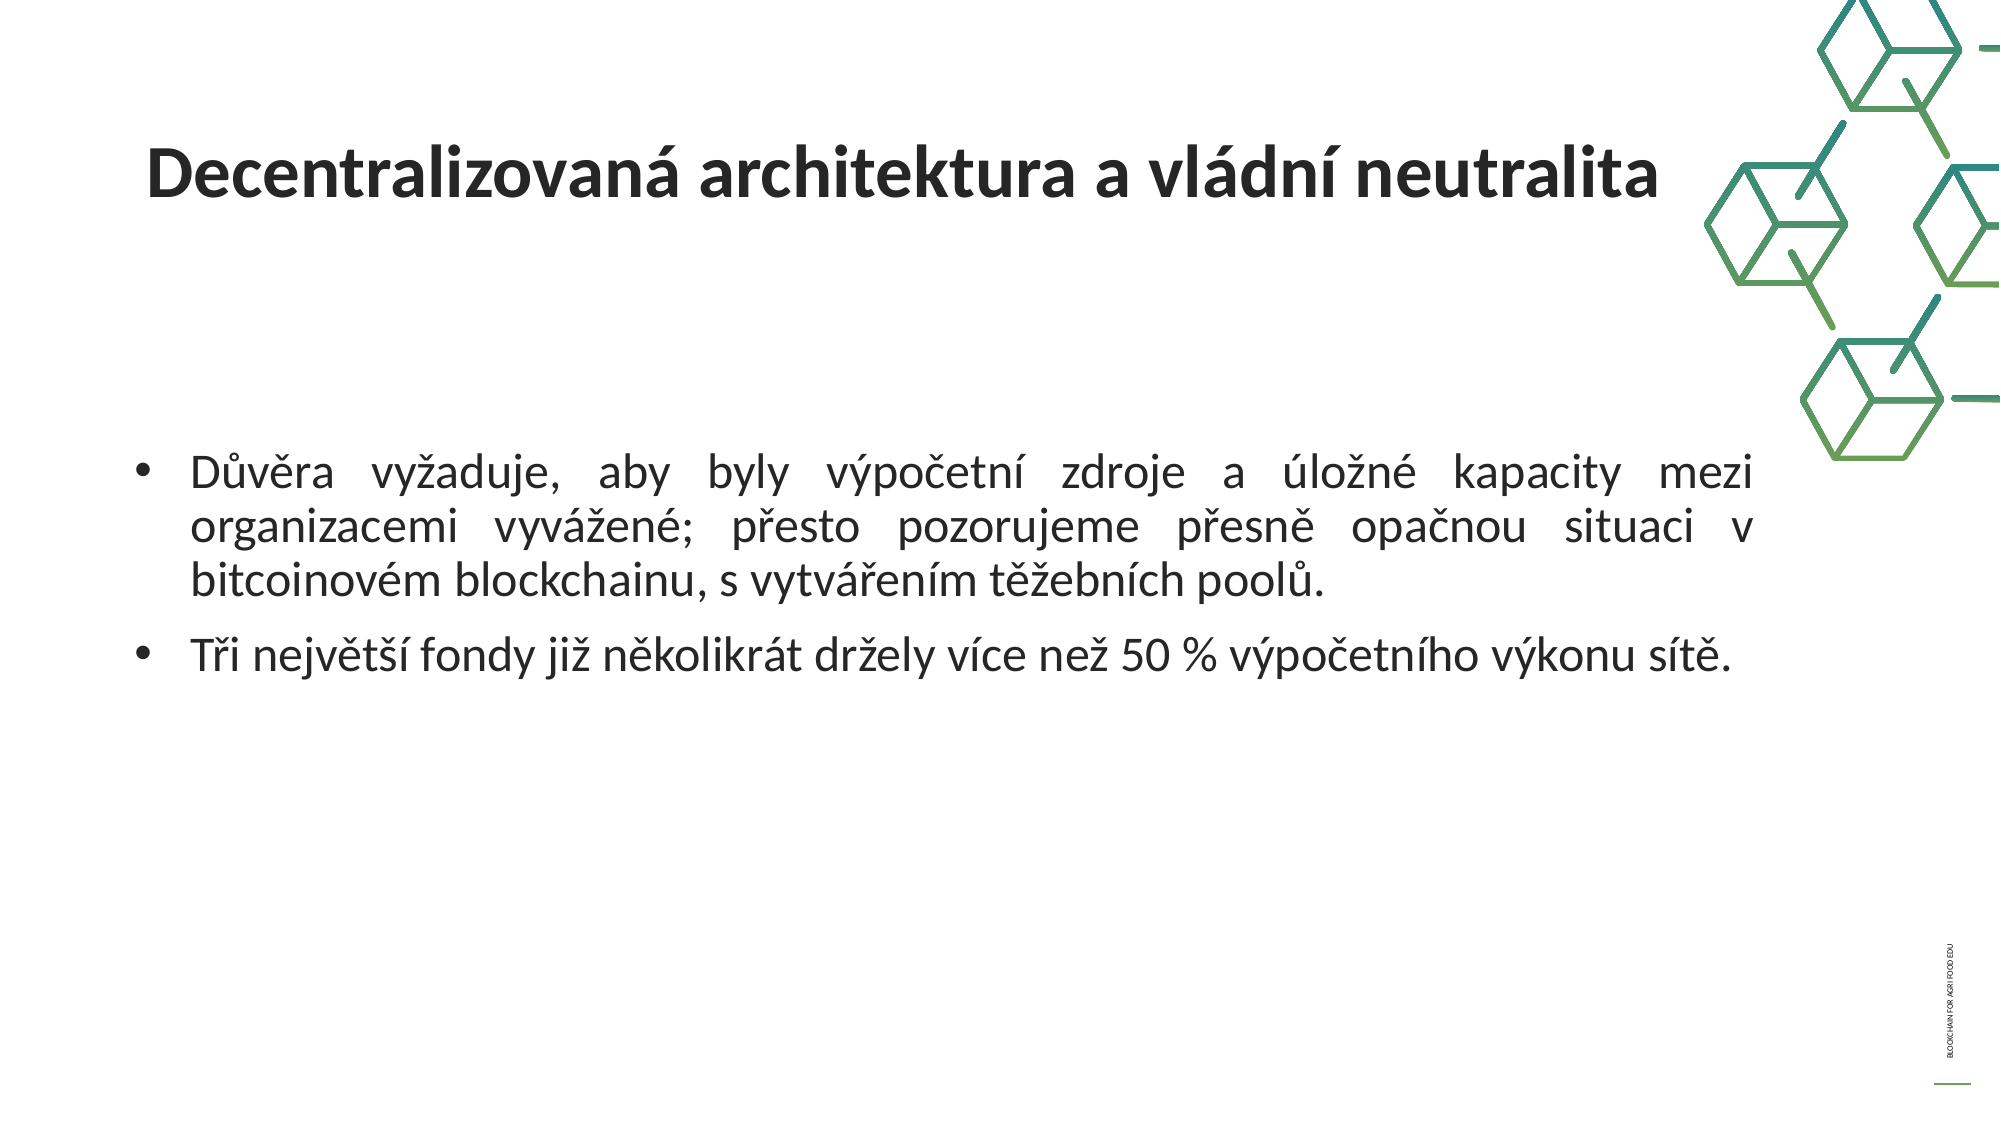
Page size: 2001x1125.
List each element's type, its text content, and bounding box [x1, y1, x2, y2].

list Důvěra vyžaduje, aby byly výpočetní zdroje a úložné kapacity mezi organizacemi vyvážené; přesto pozorujeme přesně opačnou situaci v bitcoinovém blockchainu, s vytvářením těžebních poolů. Tři největší fondy již několikrát držely více než 50 % výpočetního výkonu sítě. [119, 437, 1770, 852]
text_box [1703, 0, 2000, 462]
list Decentralizovaná architektura a vládní neutralita [130, 124, 1698, 257]
